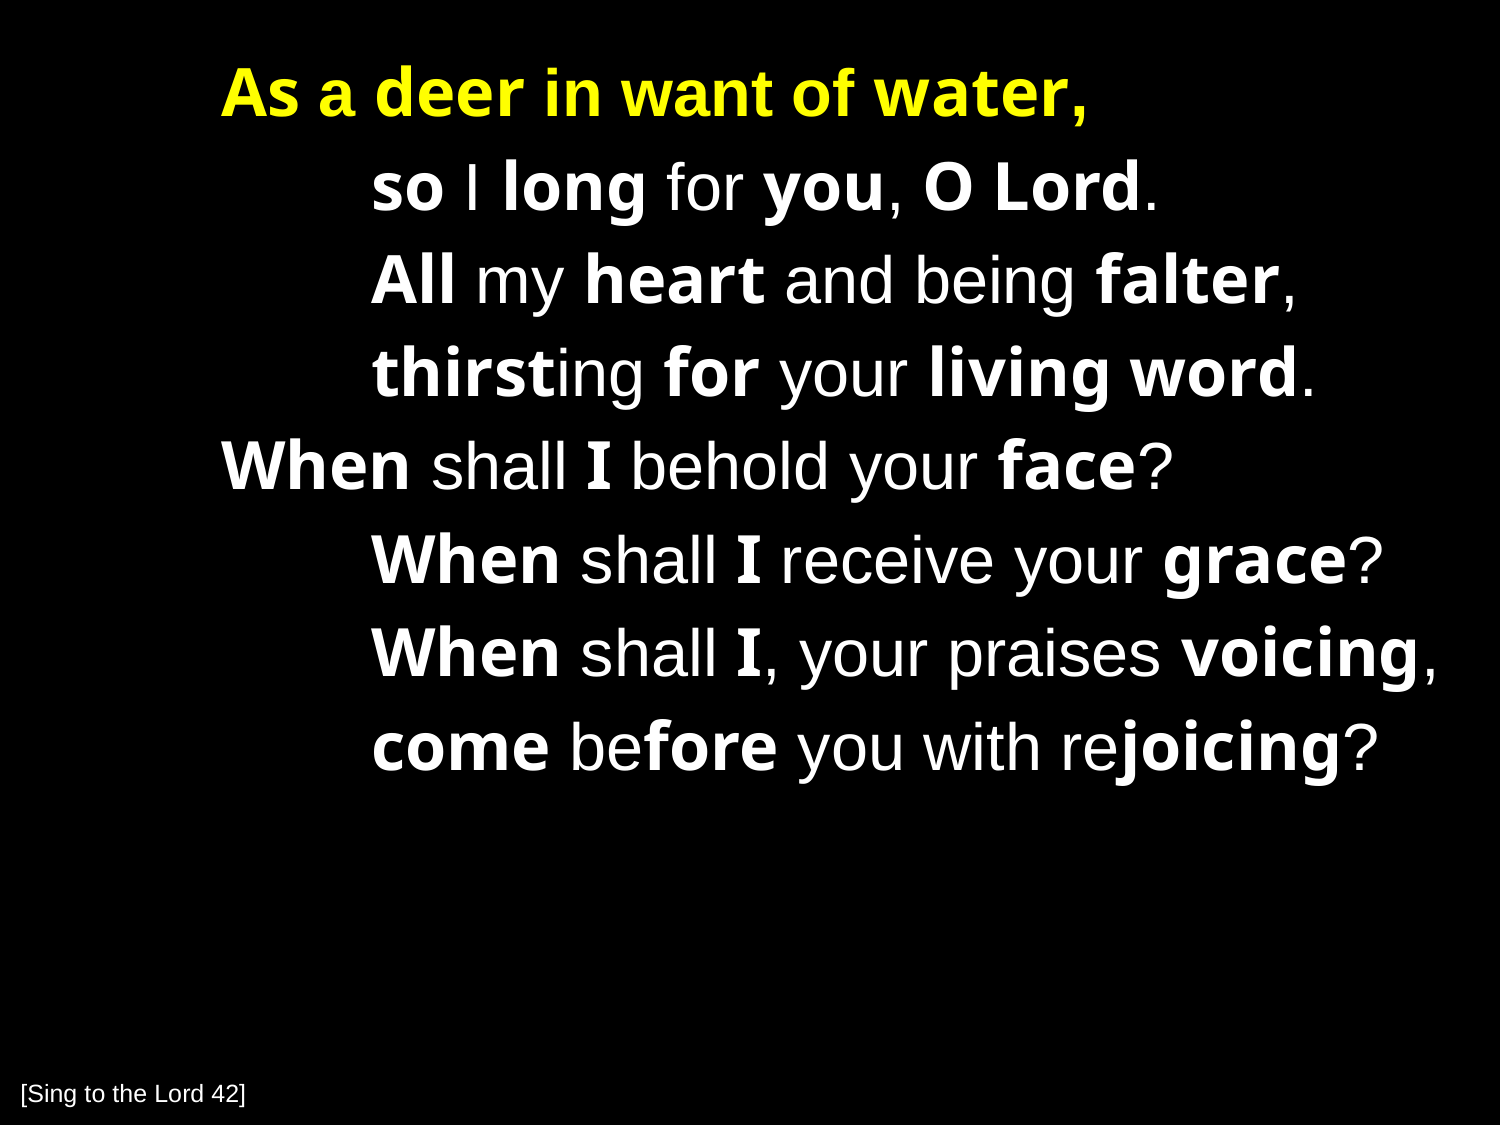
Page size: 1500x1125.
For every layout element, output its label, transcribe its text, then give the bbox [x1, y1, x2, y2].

text_box [Sing to the Lord 42] [5, 1070, 526, 1115]
list As a deer in want of water, so I long for you, O Lord. All my heart and being falter, thirsting for your living word. When shall I behold your face? When shall I receive your grace? When shall I, your praises voicing, come before you with rejoicing? [0, 42, 1500, 1047]
